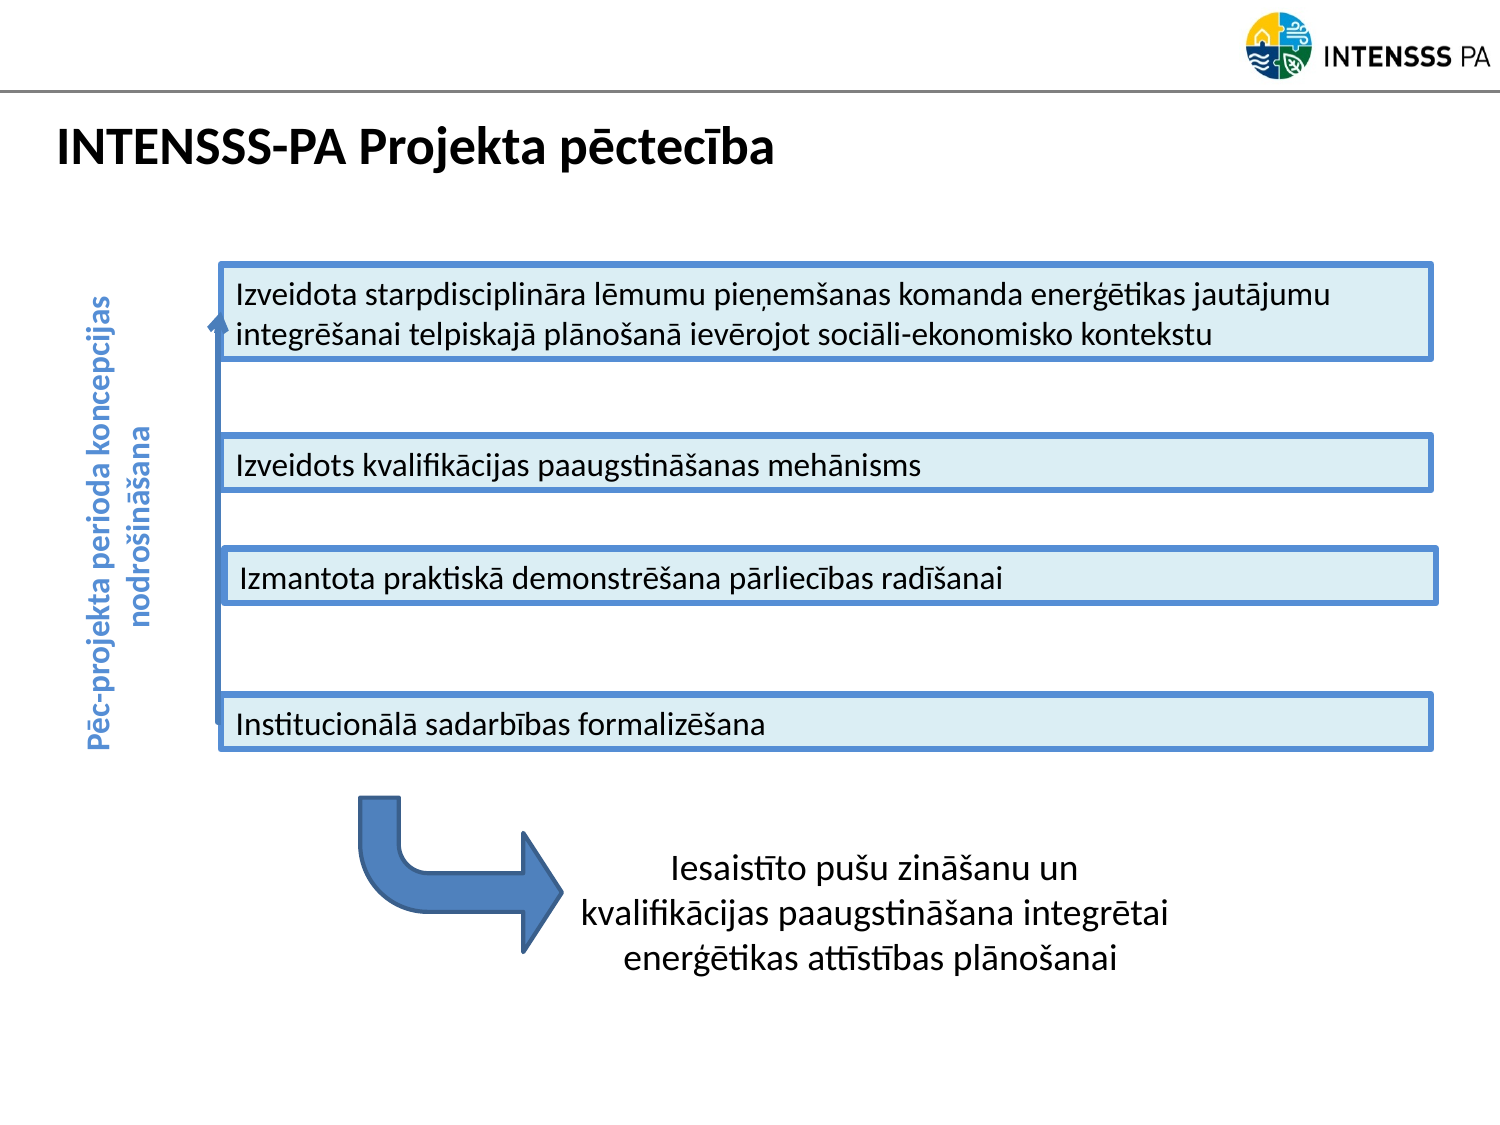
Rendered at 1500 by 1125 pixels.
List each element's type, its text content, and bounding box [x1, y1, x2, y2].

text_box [68, 242, 1437, 806]
text_box INTENSSS-PA Projekta pēctecība [41, 103, 892, 184]
picture [1239, 7, 1495, 85]
text_box [358, 815, 561, 955]
text_box Iesaistīto pušu zināšanu un kvalifikācijas paaugstināšana integrētai enerģētikas attīstības plānošanai [561, 835, 1188, 986]
